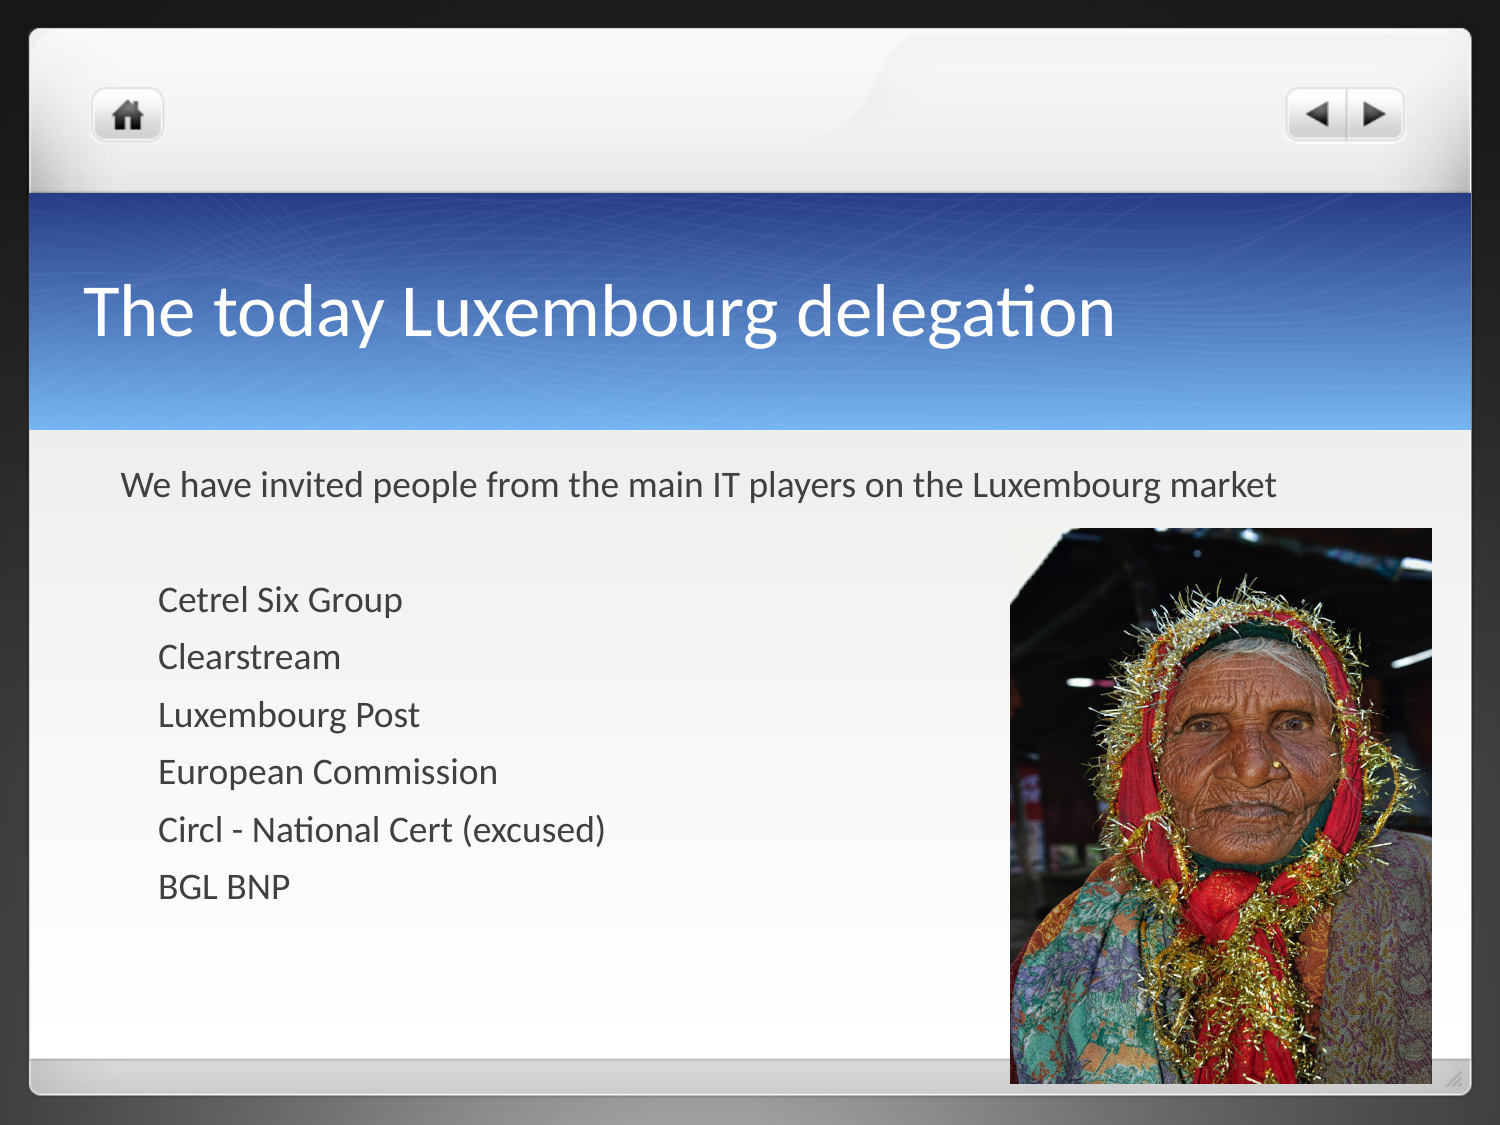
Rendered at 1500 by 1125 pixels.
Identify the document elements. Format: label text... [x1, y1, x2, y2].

list We have invited people from the main IT players on the Luxembourg market Cetrel Six Group Clearstream Luxembourg Post European Commission Circl - National Cert (excused) BGL BNP [68, 452, 1432, 1059]
title The today Luxembourg delegation [68, 231, 1432, 420]
picture [0, 0, 1500, 1125]
